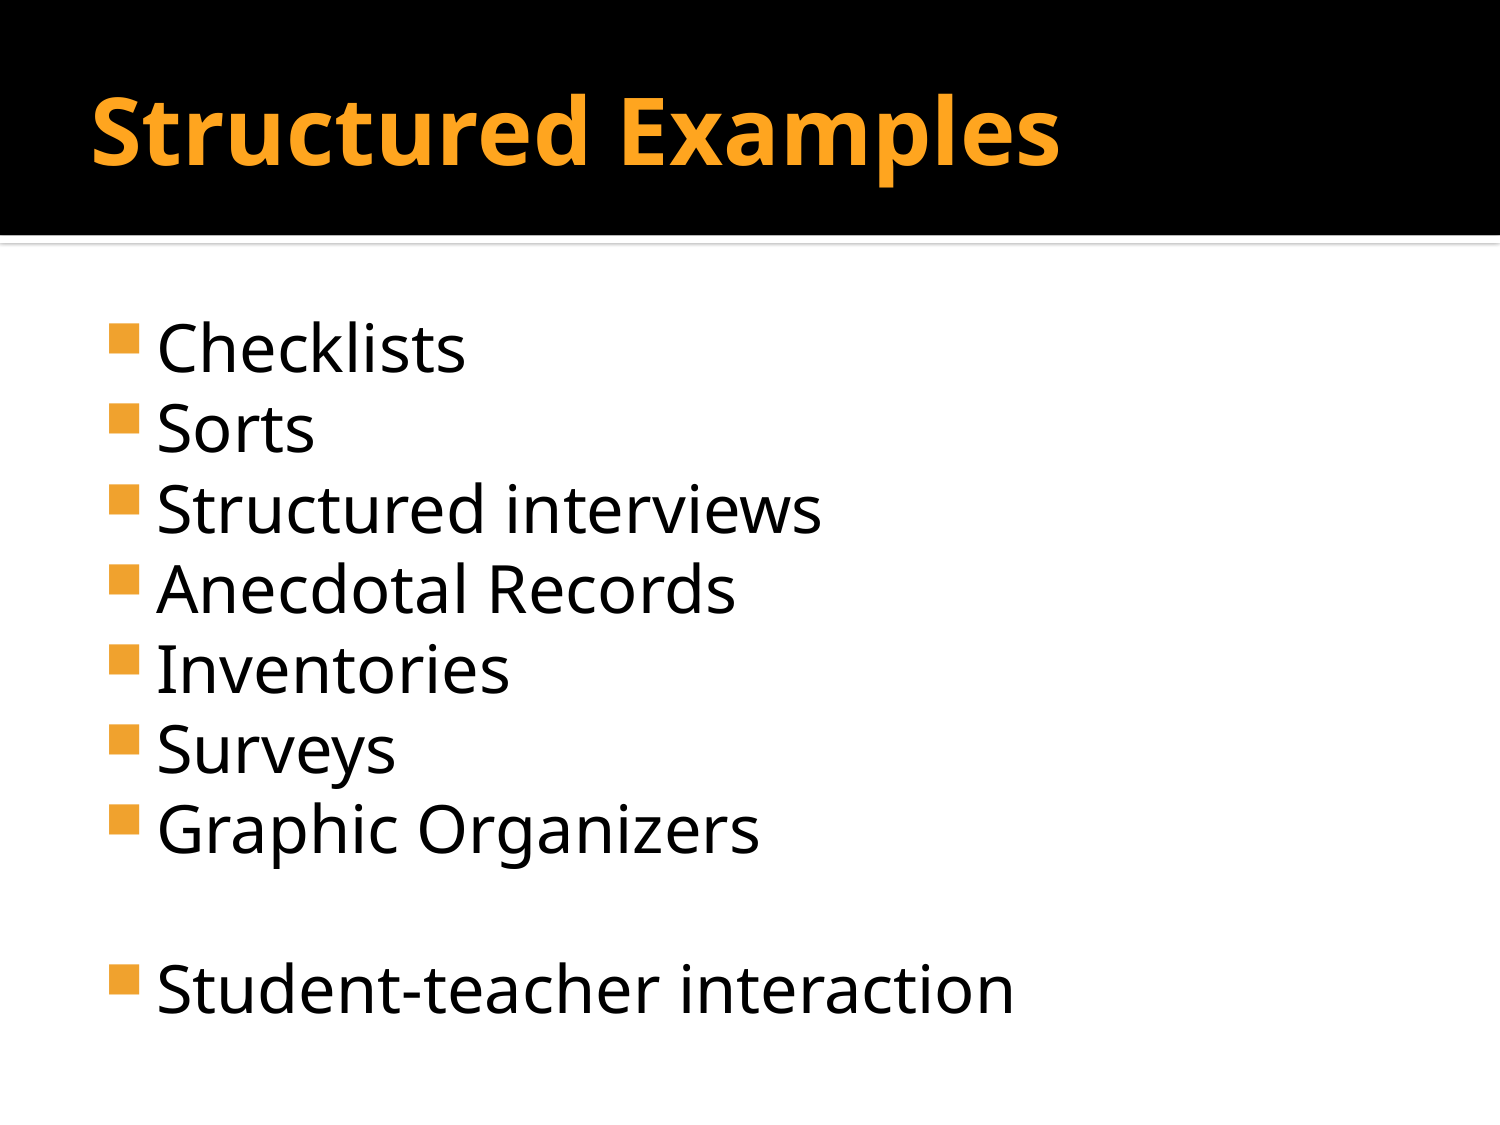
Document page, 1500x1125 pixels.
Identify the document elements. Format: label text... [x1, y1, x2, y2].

title Structured Examples [75, 25, 1425, 231]
list Checklists Sorts Structured interviews Anecdotal Records Inventories Surveys Graphic Organizers Student-teacher interaction [75, 291, 1425, 1050]
